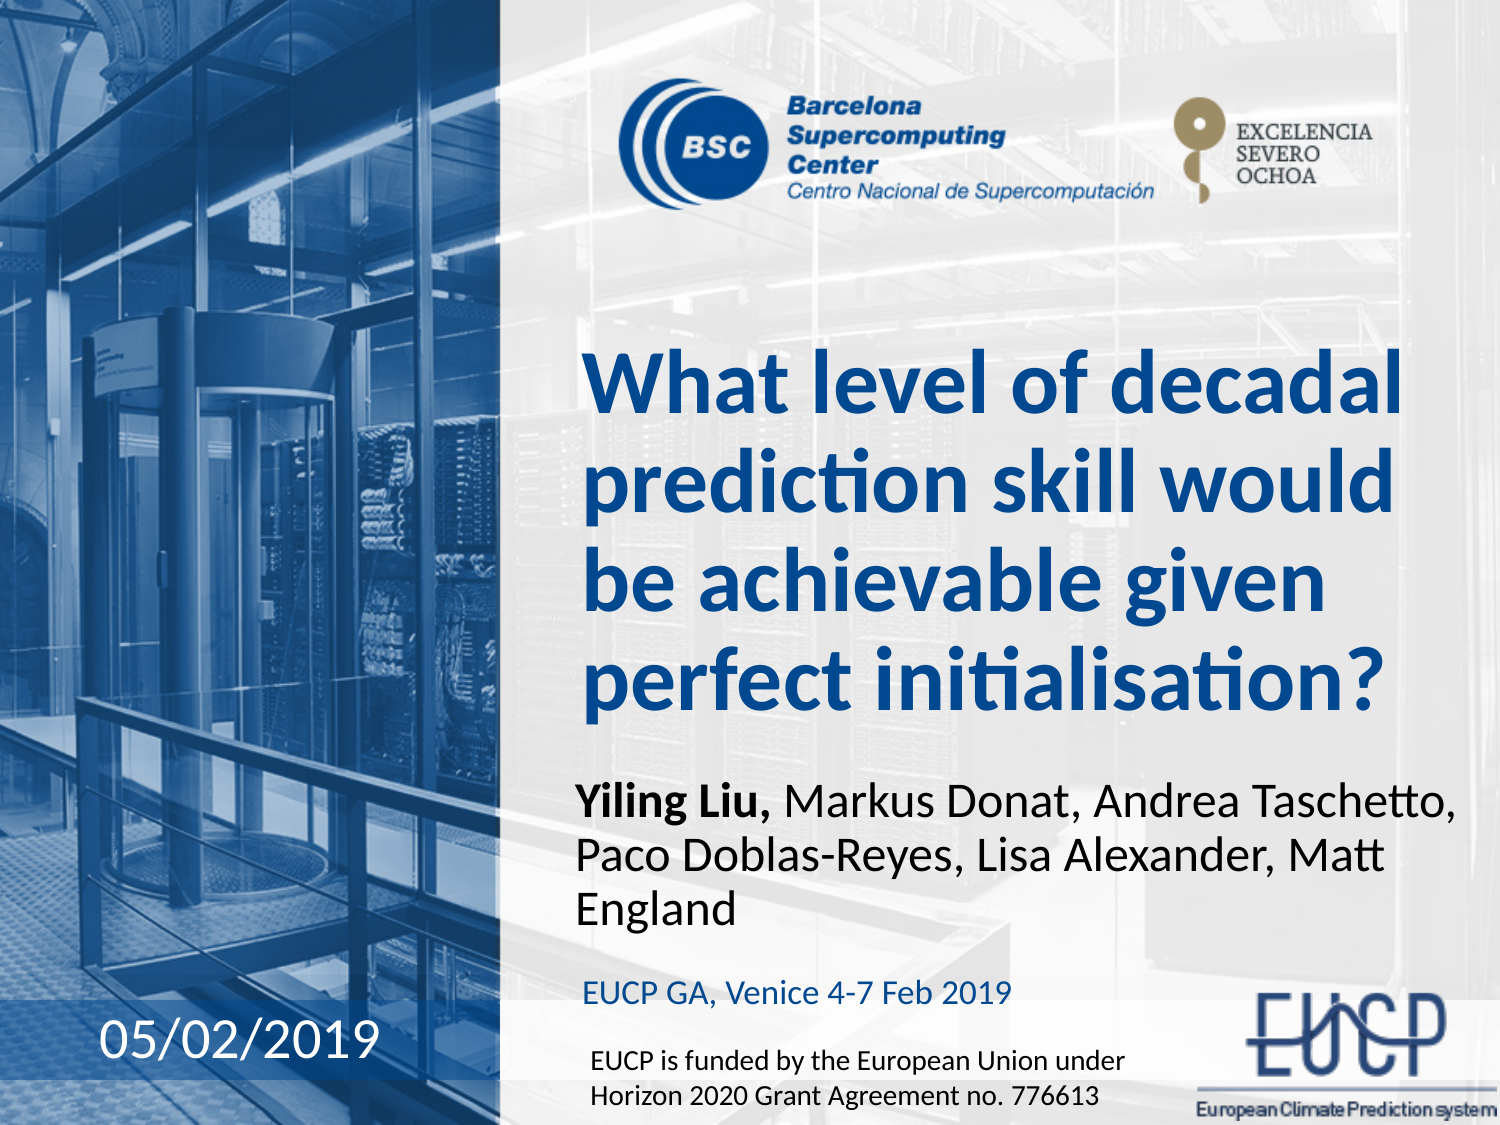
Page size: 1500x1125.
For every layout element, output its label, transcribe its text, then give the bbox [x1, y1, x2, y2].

title What level of decadal prediction skill would be achievable given perfect initialisation? [566, 279, 1460, 786]
list 05/02/2019 [40, 999, 441, 1080]
list EUCP GA, Venice 4-7 Feb 2019 [567, 953, 1106, 1034]
text_box EUCP is funded by the European Union under Horizon 2020 Grant Agreement no. 776613 [575, 1034, 1171, 1119]
subtitle Yiling Liu, Markus Donat, Andrea Taschetto, Paco Doblas-Reyes, Lisa Alexander, Matt England [559, 788, 1483, 923]
picture [0, 0, 1500, 1125]
